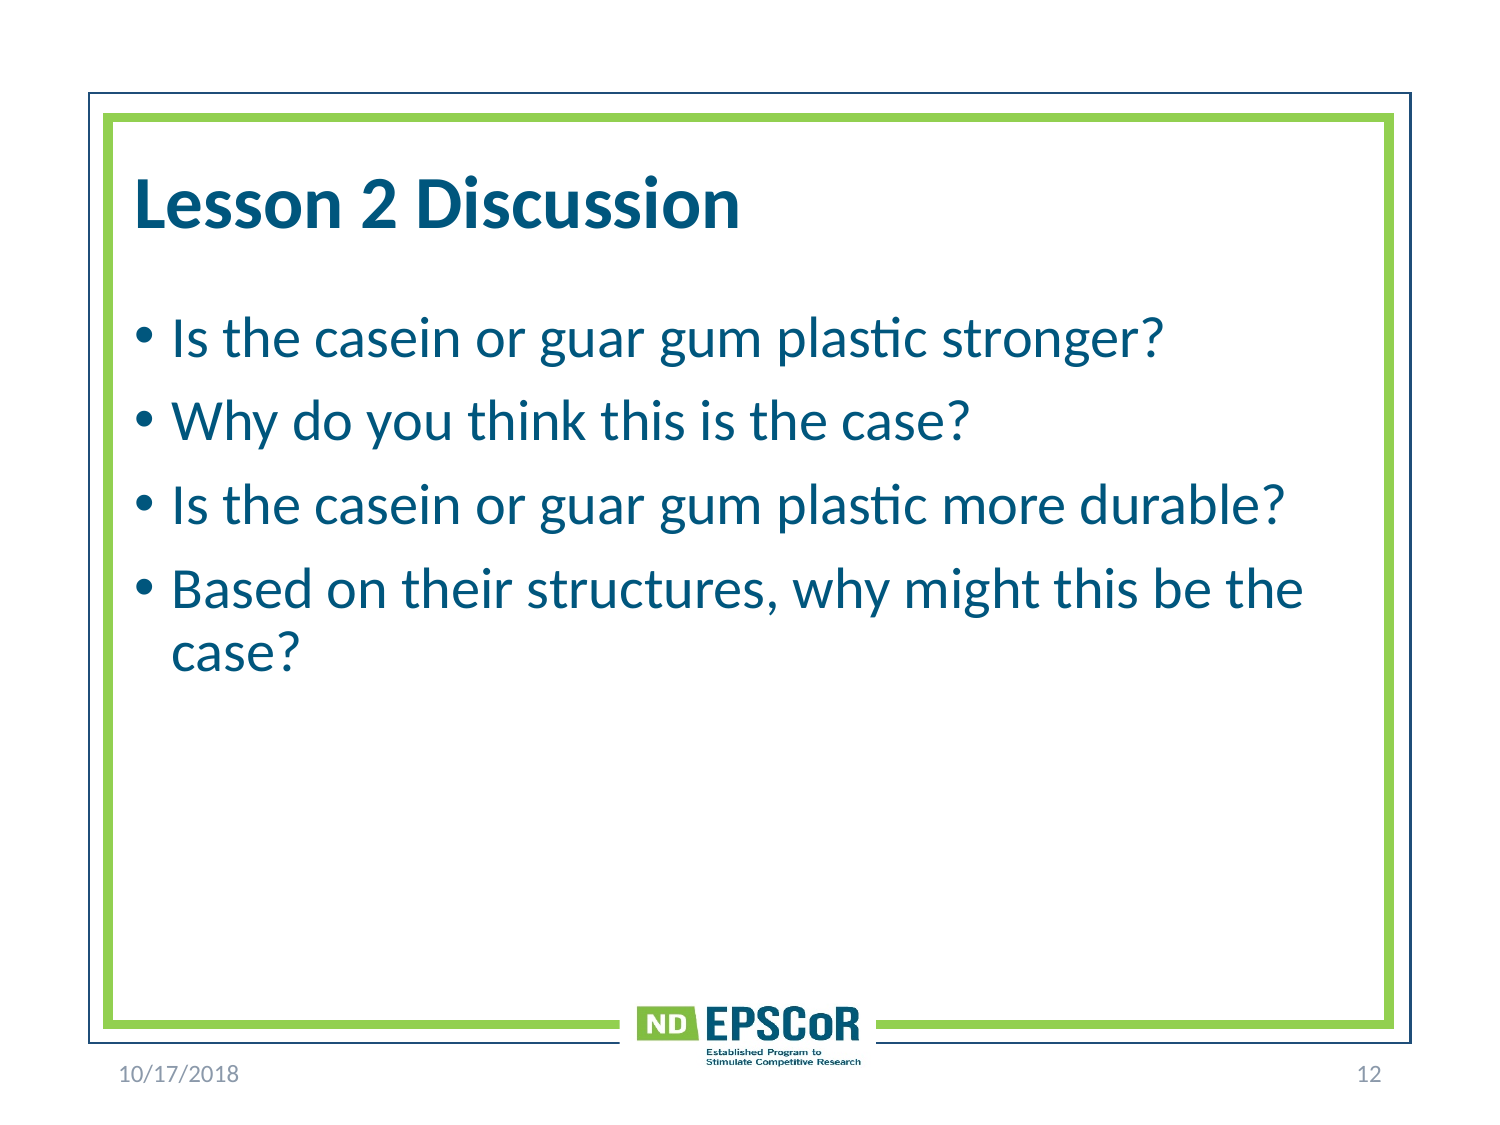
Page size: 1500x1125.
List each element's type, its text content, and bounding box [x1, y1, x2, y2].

slide_number 12 [1059, 1042, 1397, 1103]
picture [817, 1018, 825, 1035]
picture [619, 1014, 876, 1068]
picture [844, 1014, 851, 1021]
list Is the casein or guar gum plastic stronger? Why do you think this is the case? Is the casein or guar gum plastic more durable? Based on their structures, why might this be the case? [119, 299, 1377, 1014]
picture [740, 1014, 747, 1023]
title Lesson 2 Discussion [119, 131, 1377, 278]
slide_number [103, 1042, 441, 1103]
